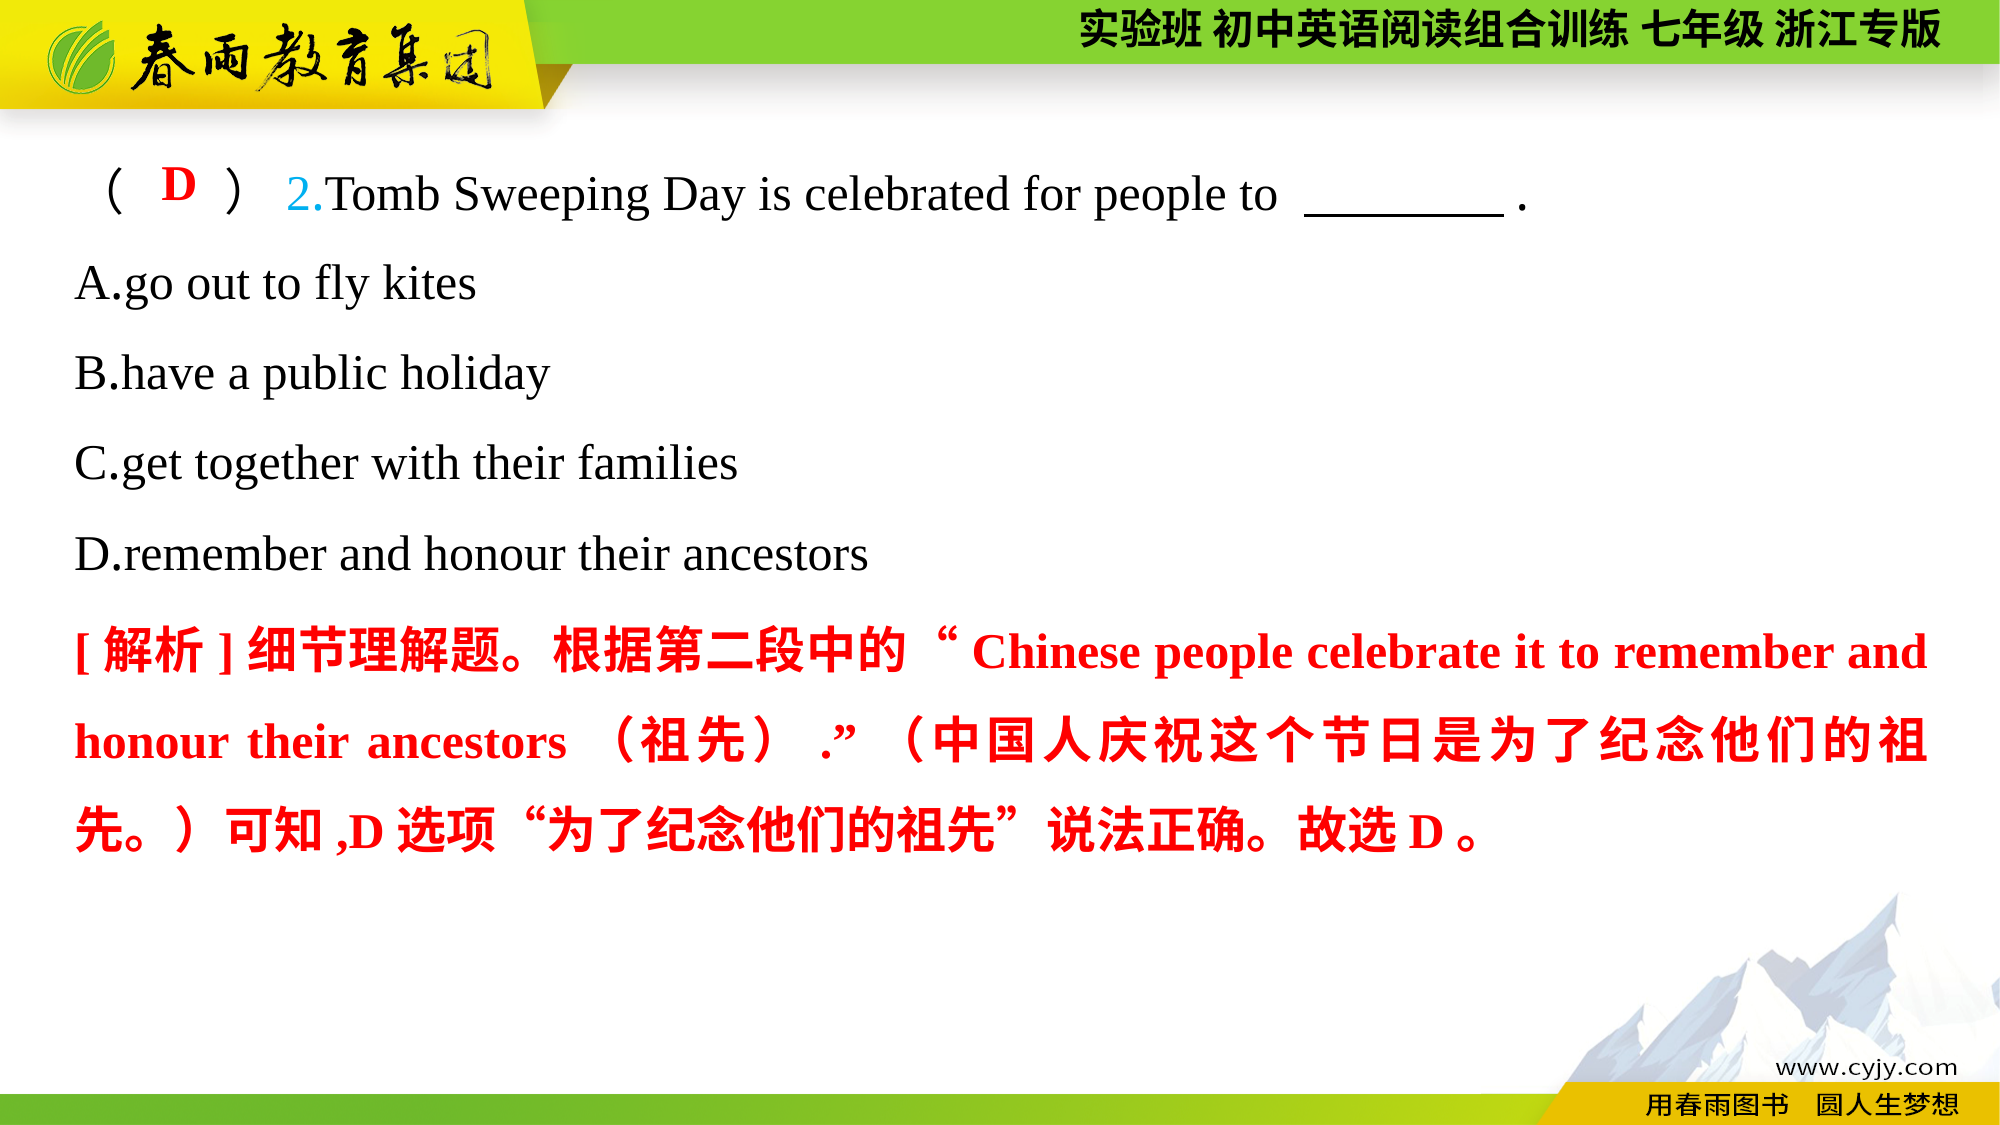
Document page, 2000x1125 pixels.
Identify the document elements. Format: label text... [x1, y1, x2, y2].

picture [0, 0, 2000, 1125]
text_box D [146, 142, 213, 218]
list （ ）2.Tomb Sweeping Day is celebrated for people to . A.go out to fly kites B.have a public holiday C.get together with their families D.remember and honour their ancestors [59, 122, 1944, 581]
text_box [解析]细节理解题。根据第二段中的“Chinese people celebrate it to remember and honour their ancestors（祖先）.”（中国人庆祝这个节日是为了纪念他们的祖先。）可知,D选项“为了纪念他们的祖先”说法正确。故选D。 [59, 581, 1944, 867]
